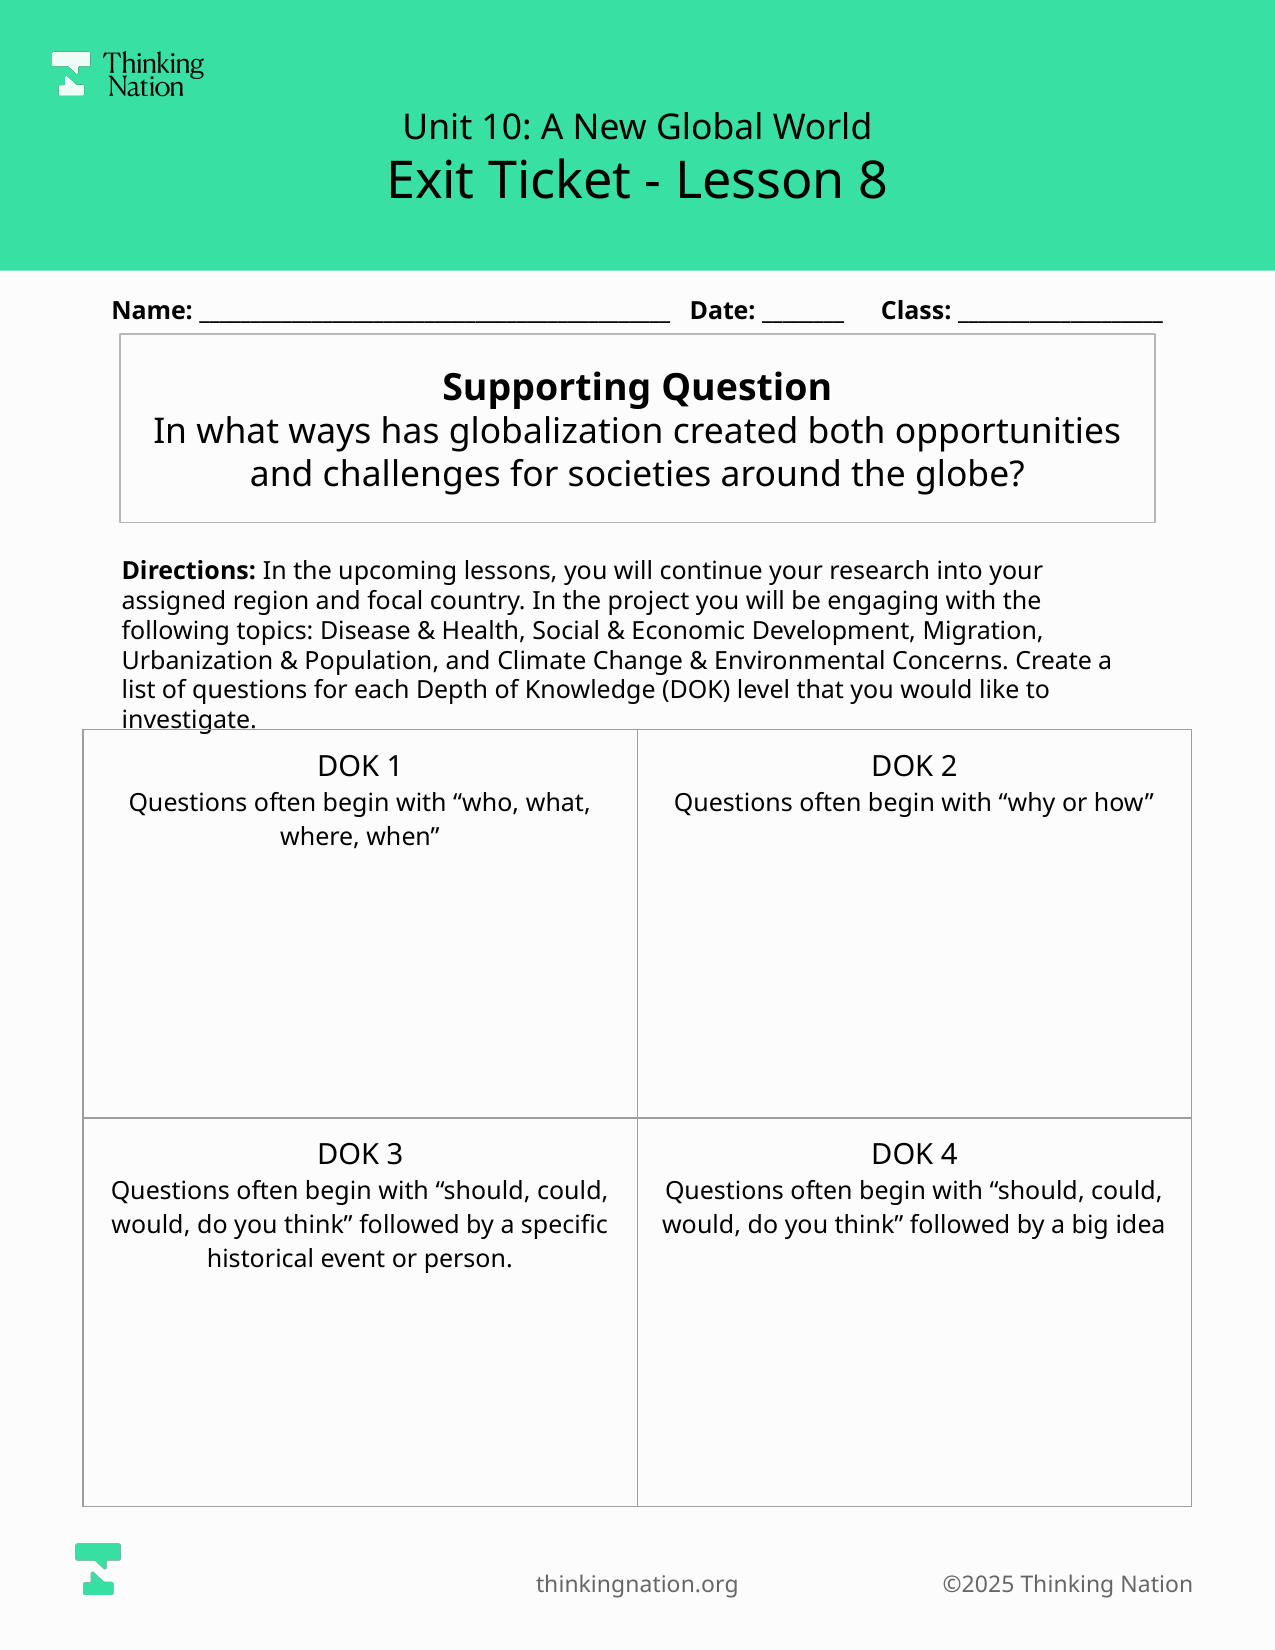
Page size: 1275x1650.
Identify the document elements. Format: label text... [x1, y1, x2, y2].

text_box thinkingnation.org [486, 1553, 789, 1605]
table_cell DOK 4 Questions often begin with “should, could, would, do you think” followed by a big idea [638, 1119, 1191, 1506]
picture [62, 1533, 134, 1605]
text_box ©2025 Thinking Nation [907, 1553, 1210, 1605]
text_box Supporting Question In what ways has globalization created both opportunities and challenges for societies around the globe? [119, 340, 1156, 523]
table_header DOK 1 Questions often begin with “who, what, where, when” [84, 730, 637, 1117]
text_box Unit 10: A New Global World Exit Ticket - Lesson 8 [0, 0, 1275, 271]
table_header DOK 2 Questions often begin with “why or how” [638, 730, 1191, 1117]
table_cell DOK 3 Questions often begin with “should, could, would, do you think” followed by a specific historical event or person. [84, 1119, 637, 1506]
text_box Name: ______________________________________________ Date: ________ Class: ____________________ [35, 279, 1239, 340]
text_box Directions: In the upcoming lessons, you will continue your research into your assigned region and focal country. In the project you will be engaging with the following topics: Disease & Health, Social & Economic Development, Migration, Urbanization & Population, and Climate Change & Environmental Concerns. Create a list of questions for each Depth of Knowledge (DOK) level that you would like to investigate. [107, 540, 1167, 729]
picture [35, 37, 210, 110]
